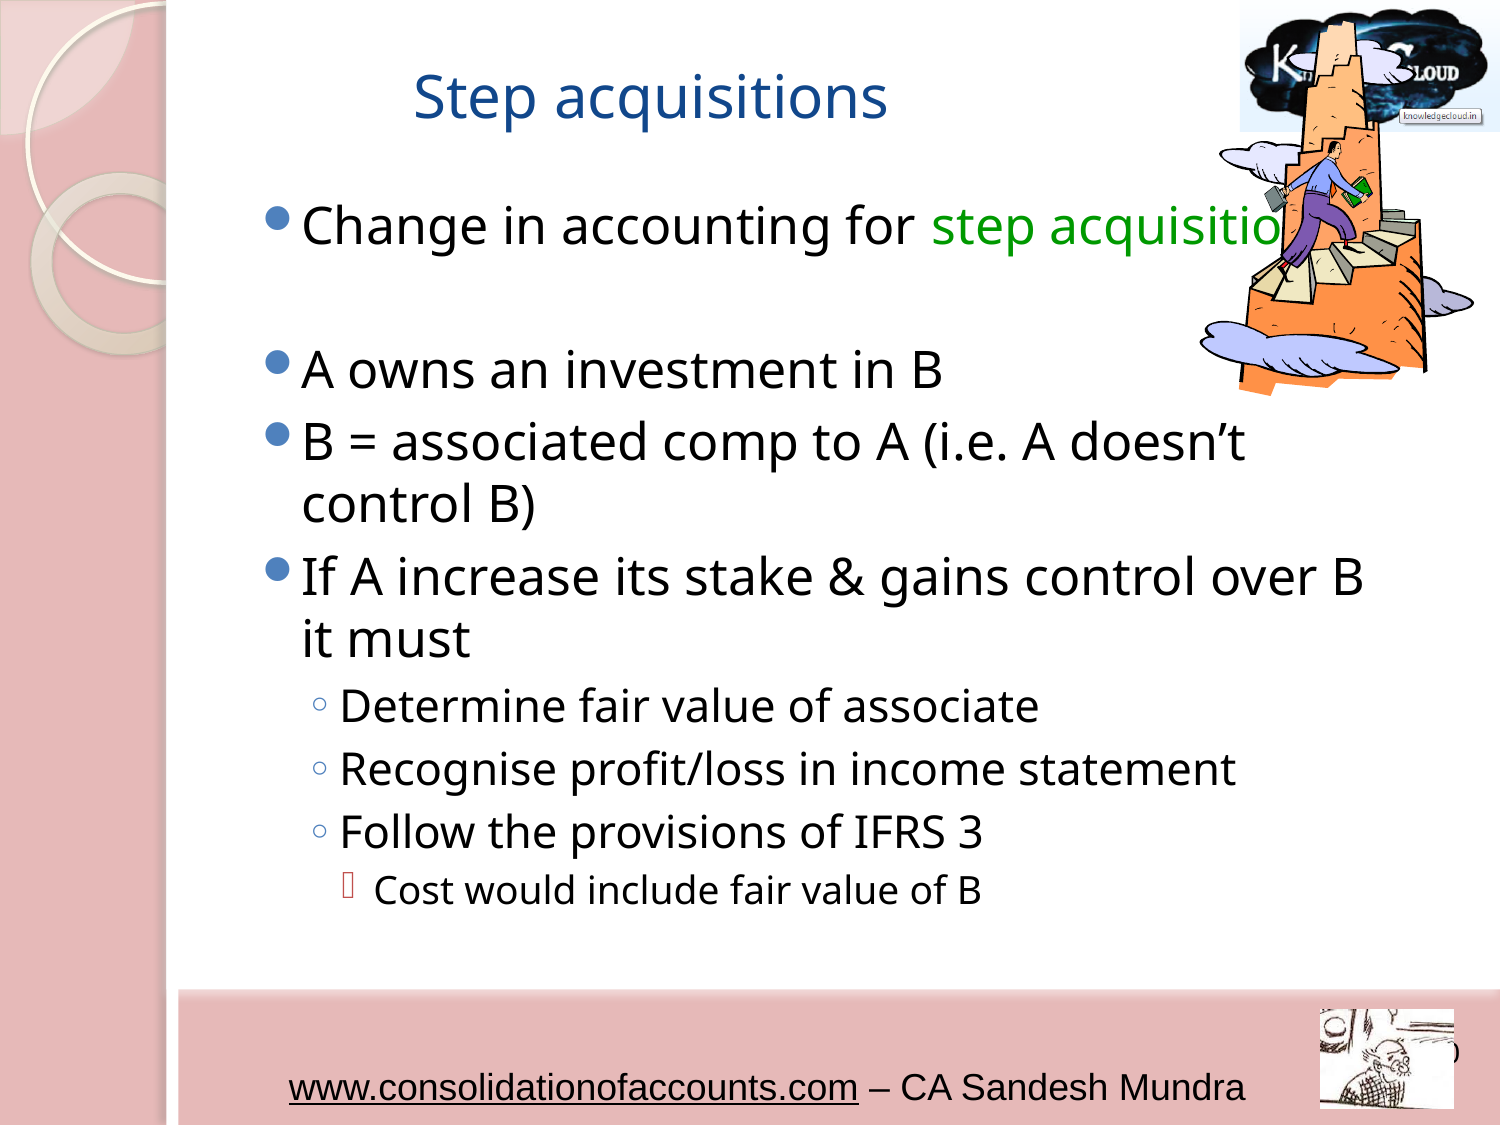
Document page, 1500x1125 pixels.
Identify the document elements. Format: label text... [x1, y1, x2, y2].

picture [1196, 0, 1500, 401]
picture [1320, 1009, 1454, 1109]
title Step acquisitions [398, 50, 1189, 139]
slide_number 50 [1413, 1034, 1488, 1113]
list Change in accounting for step acquisitions A owns an investment in B B = associated comp to A (i.e. A doesn’t control B) If A increase its stake & gains control over B it must Determine fair value of associate Recognise profit/loss in income statement Follow the provisions of IFRS 3 Cost would include fair value of B [235, 184, 1386, 935]
